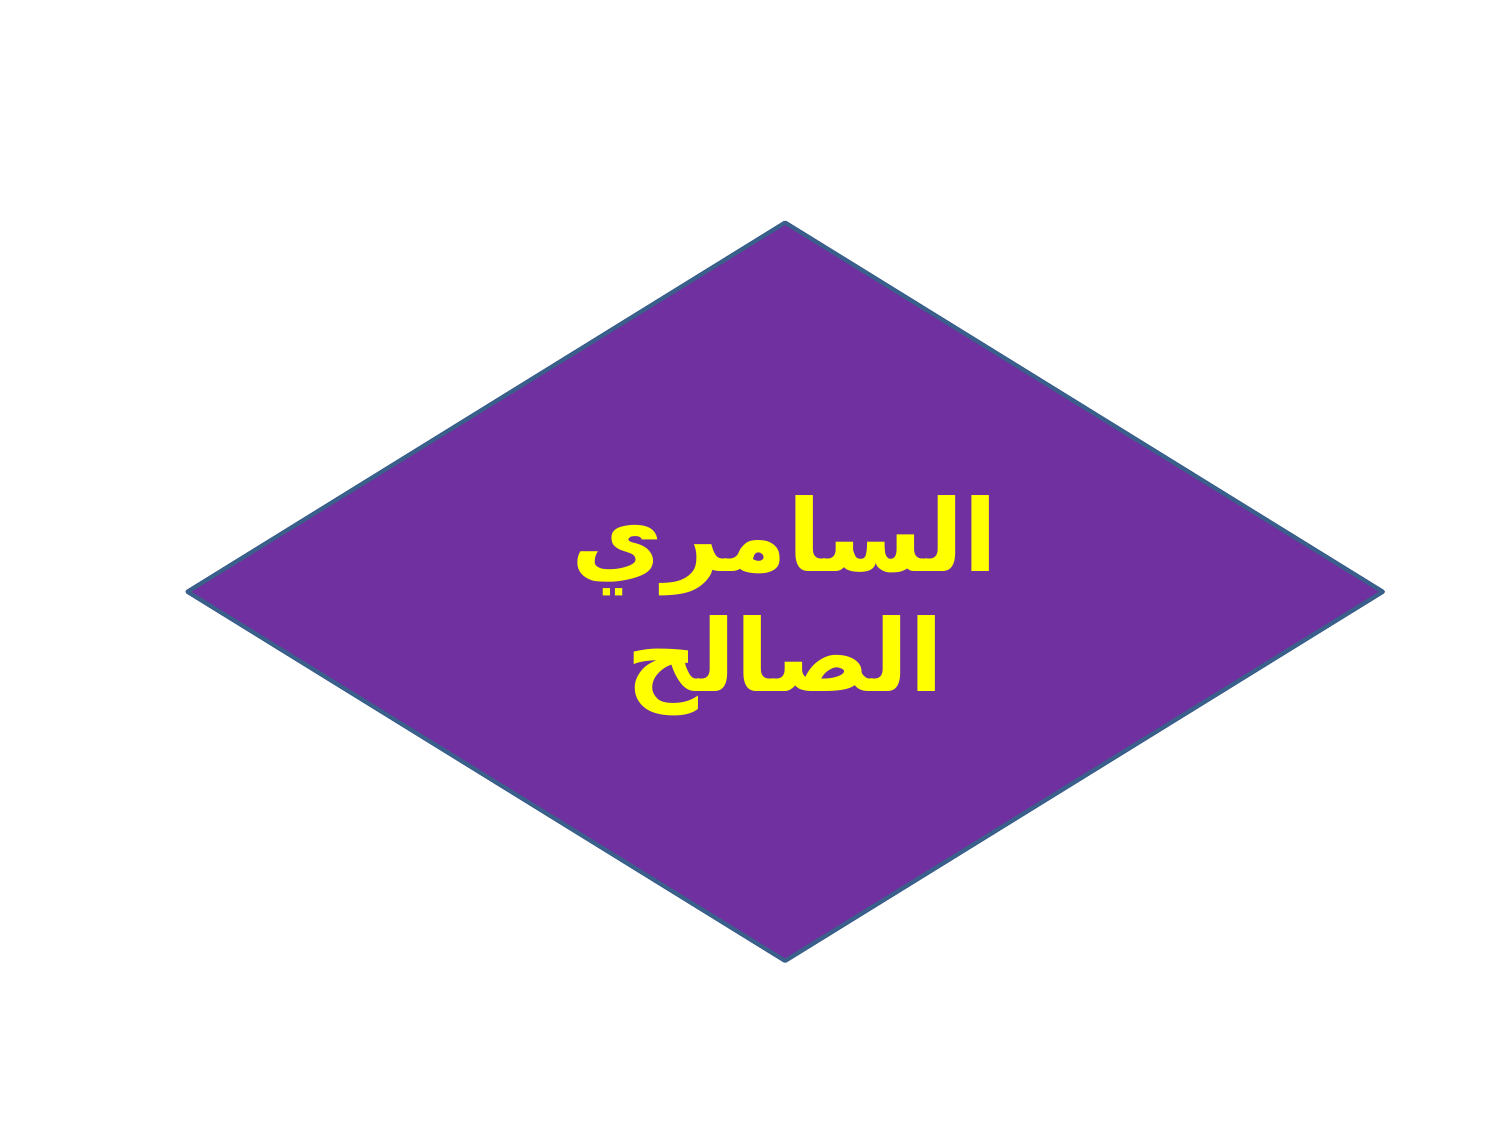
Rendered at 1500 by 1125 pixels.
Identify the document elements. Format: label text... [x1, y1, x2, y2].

text_box السامري الصالح [185, 220, 1385, 963]
